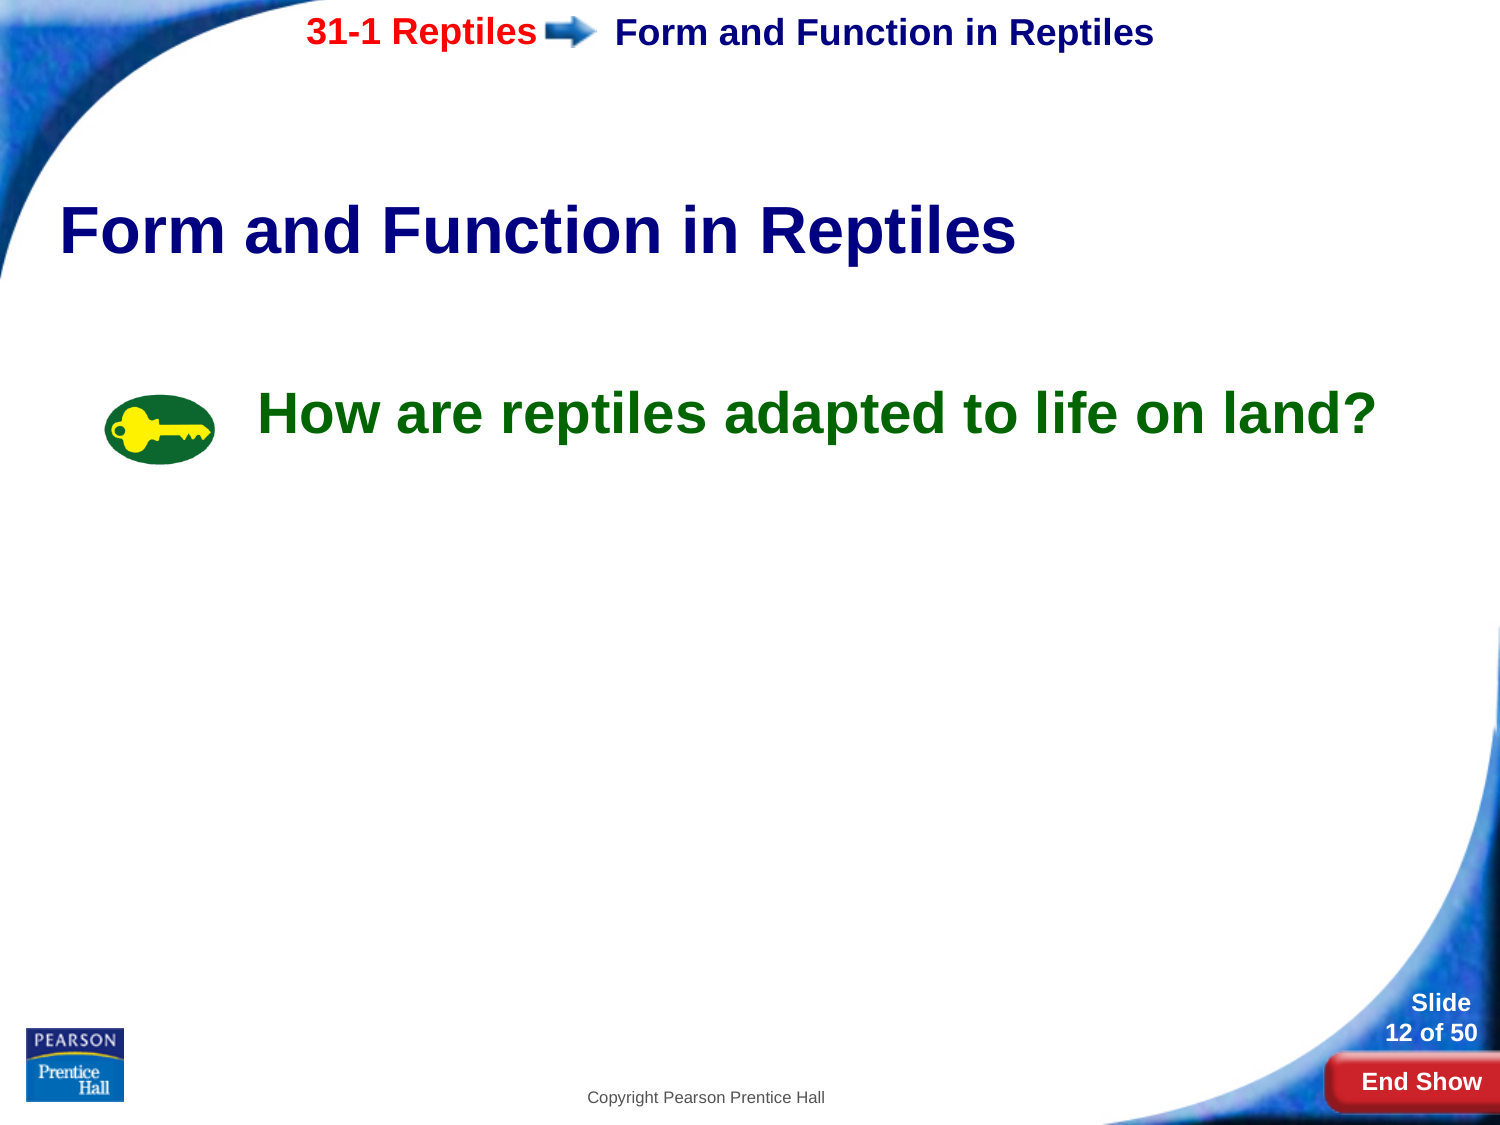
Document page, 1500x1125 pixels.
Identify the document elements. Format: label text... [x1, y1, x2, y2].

footer Copyright Pearson Prentice Hall [468, 1078, 945, 1105]
title Form and Function in Reptiles [599, 0, 1269, 76]
list Form and Function in Reptiles How are reptiles adapted to life on land? [44, 179, 1500, 938]
picture [0, 0, 1500, 1125]
